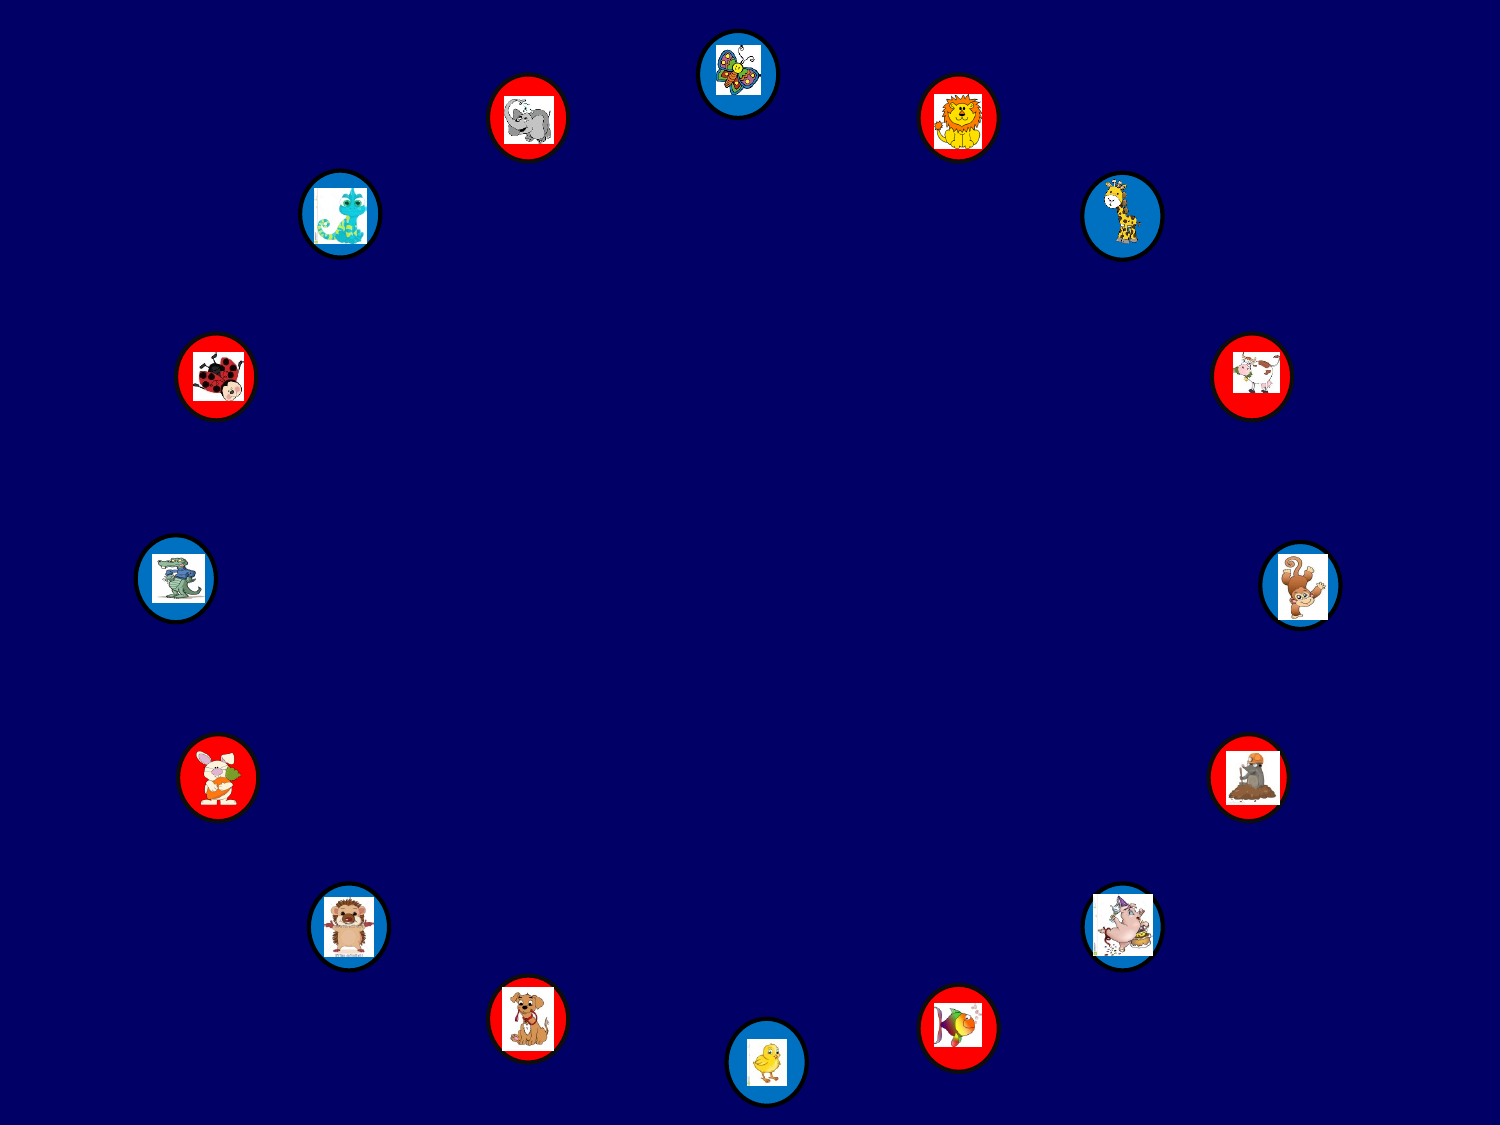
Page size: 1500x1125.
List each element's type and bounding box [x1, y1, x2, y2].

text_box [1259, 541, 1341, 630]
text_box [1208, 733, 1290, 822]
text_box [175, 333, 257, 421]
text_box [697, 30, 779, 119]
text_box [308, 883, 390, 971]
text_box [918, 74, 1000, 162]
text_box [1082, 883, 1164, 971]
text_box [177, 733, 259, 822]
text_box [487, 74, 569, 162]
text_box [299, 170, 381, 258]
text_box [726, 1018, 808, 1107]
text_box [1081, 172, 1163, 260]
text_box [918, 984, 1000, 1072]
text_box [1211, 333, 1293, 421]
text_box [135, 534, 217, 623]
text_box [487, 975, 569, 1063]
